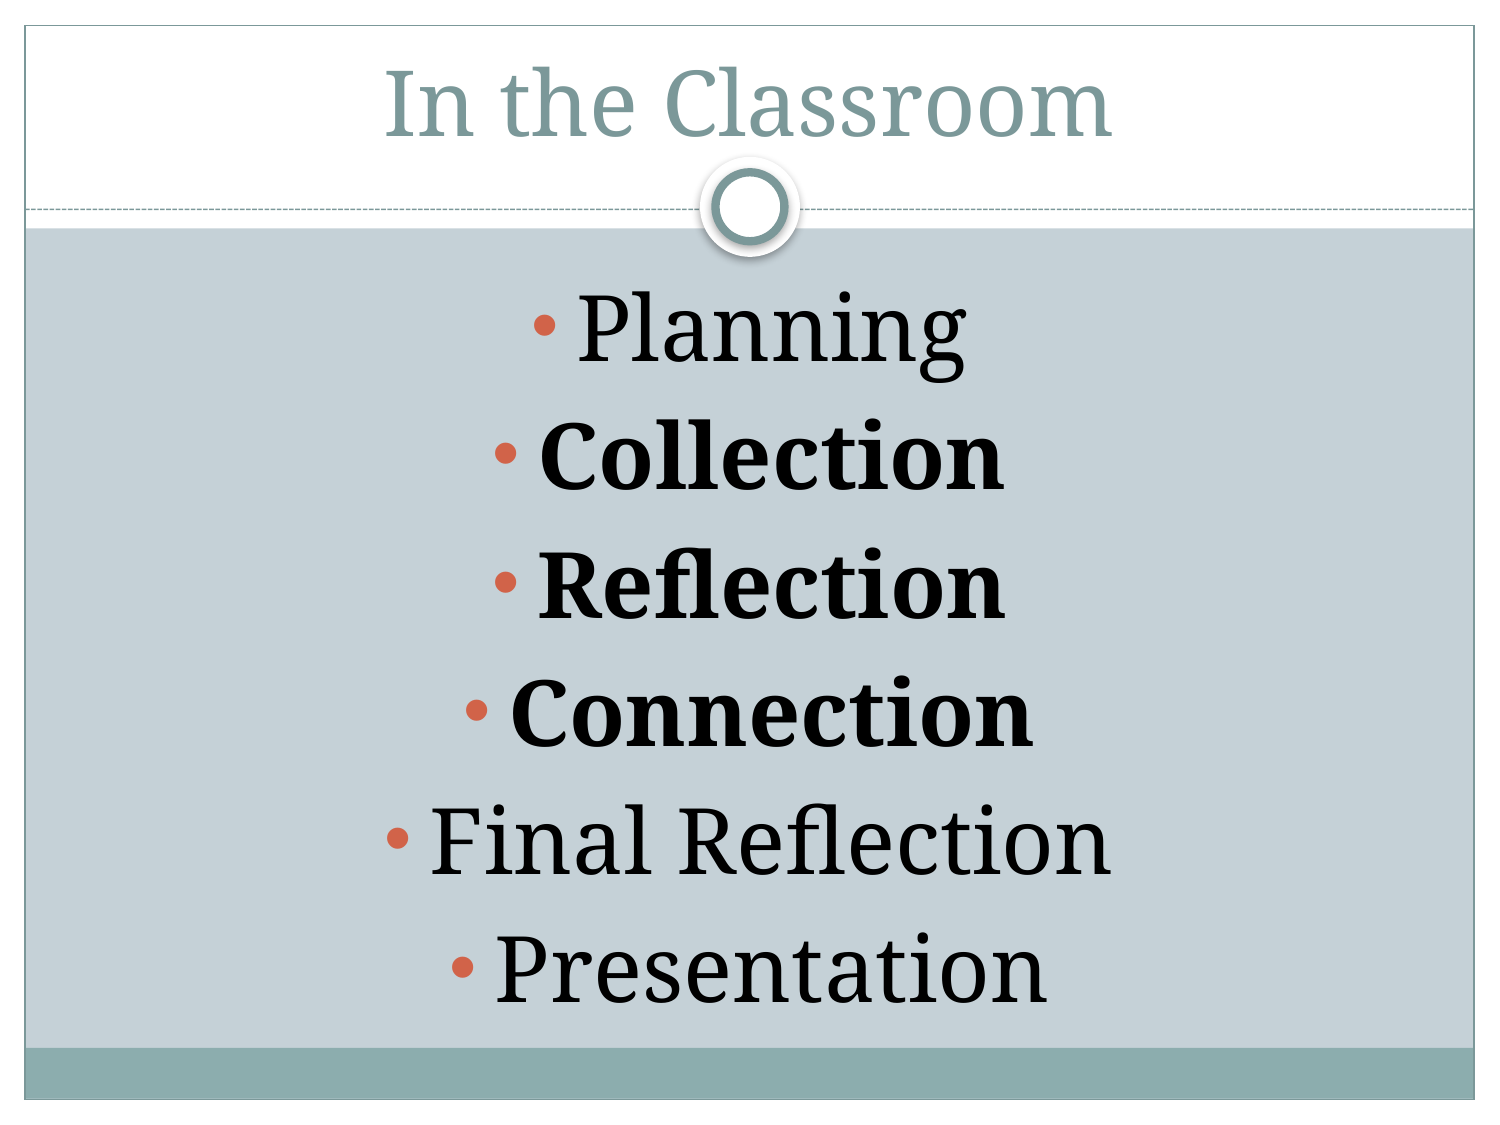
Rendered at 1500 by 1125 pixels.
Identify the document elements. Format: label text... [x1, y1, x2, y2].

title In the Classroom [49, 37, 1450, 162]
list Planning Collection Reflection Connection Final Reflection Presentation [75, 262, 1425, 1050]
